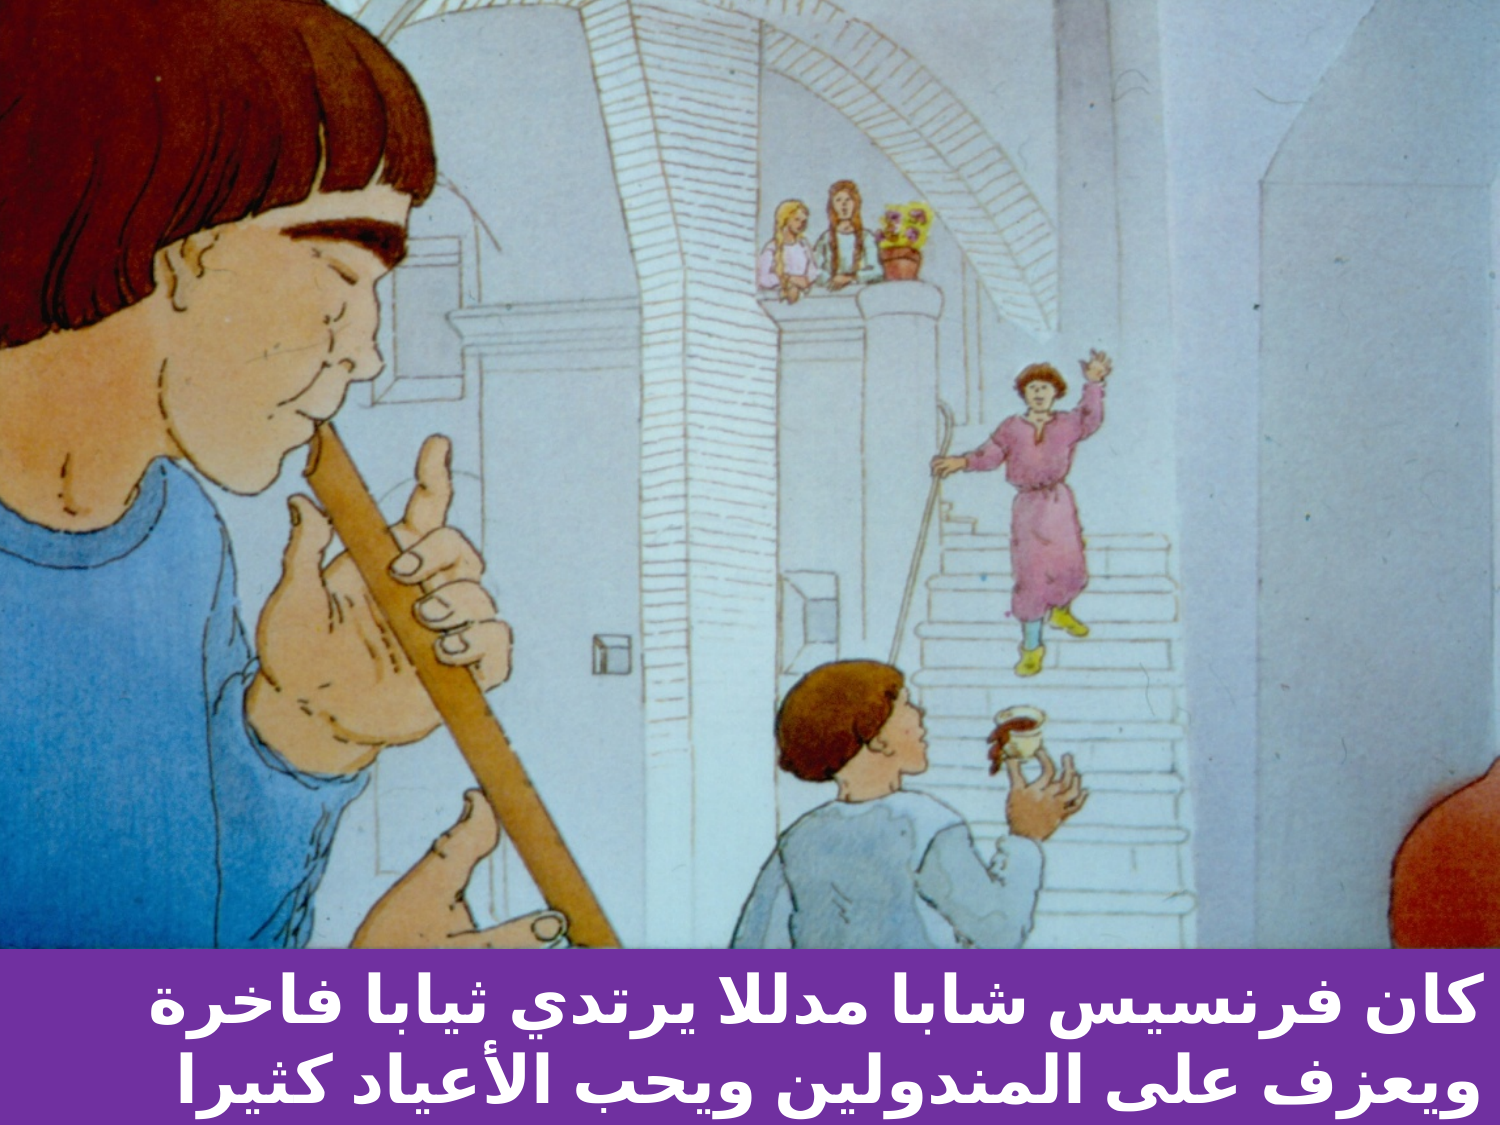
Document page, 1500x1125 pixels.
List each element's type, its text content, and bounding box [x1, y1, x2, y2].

text_box كان فرنسيس شابا مدللا يرتدي ثيابا فاخرة ويعزف على المندولين ويحب الأعياد كثيرا ويقيم الحفلات مع اصدقائه [0, 956, 1500, 1125]
picture [0, 0, 1500, 950]
